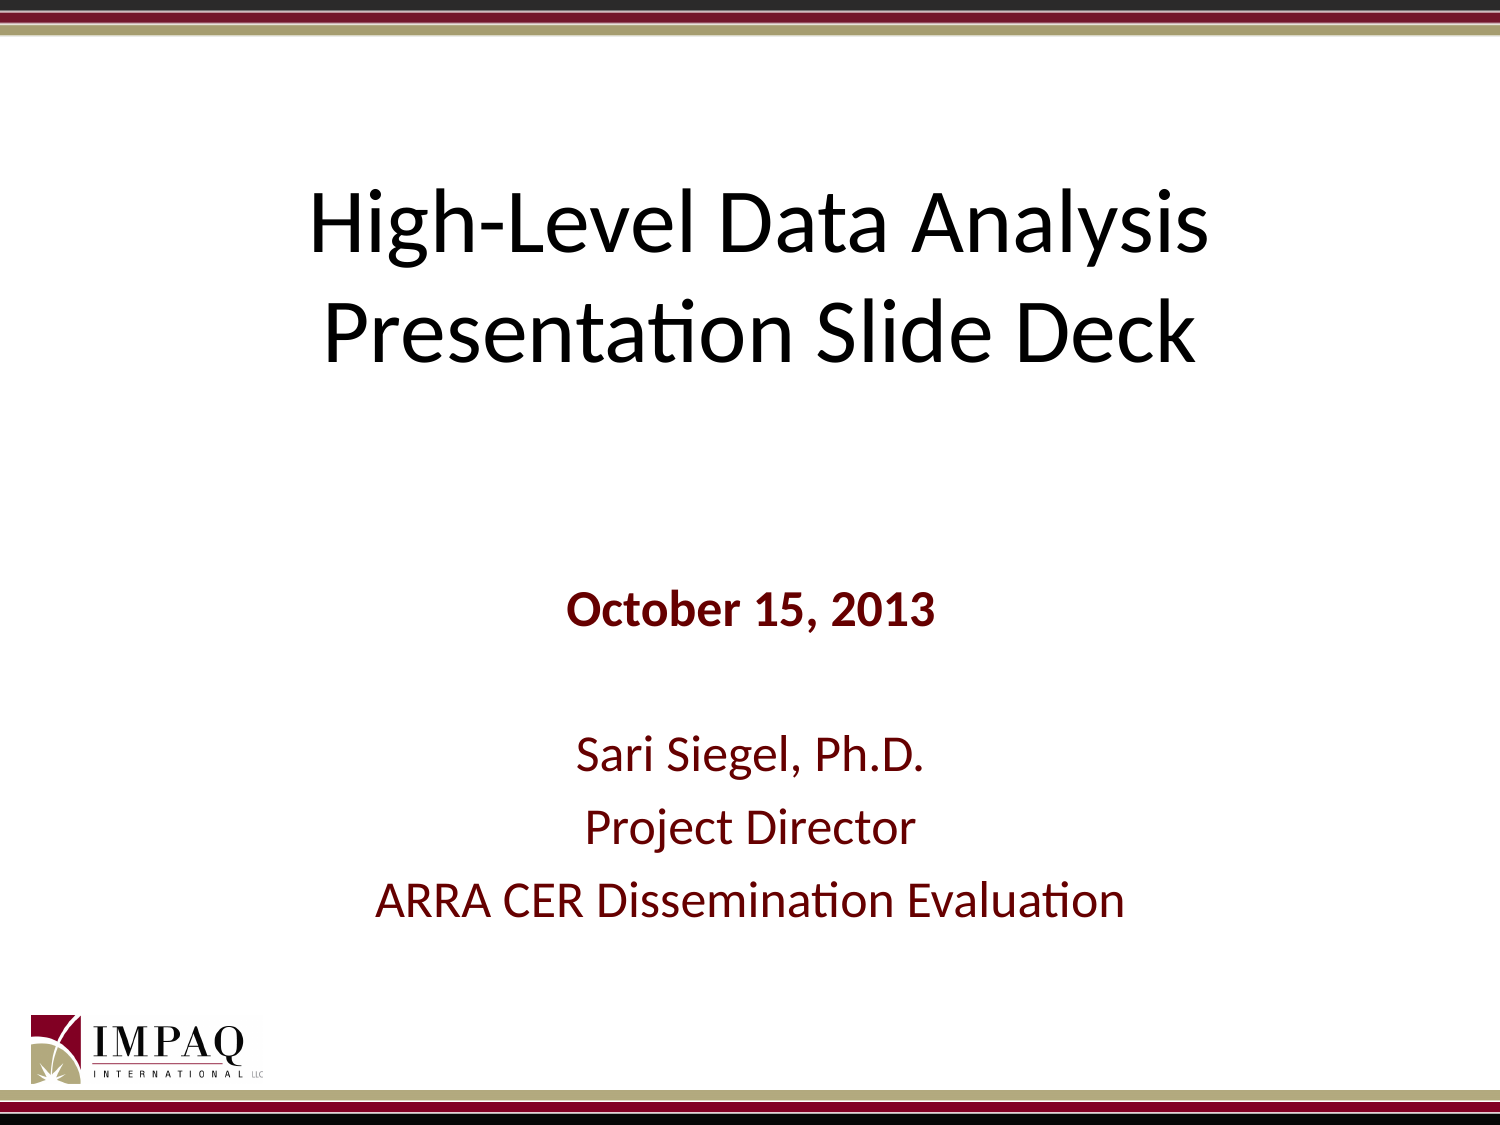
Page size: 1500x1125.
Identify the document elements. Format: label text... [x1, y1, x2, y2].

title High-Level Data Analysis Presentation Slide Deck [122, 150, 1398, 392]
picture [31, 1015, 263, 1084]
subtitle October 15, 2013 Sari Siegel, Ph.D. Project Director ARRA CER Dissemination Evaluation [216, 566, 1286, 938]
picture [0, 0, 1500, 44]
picture [0, 1090, 1500, 1125]
